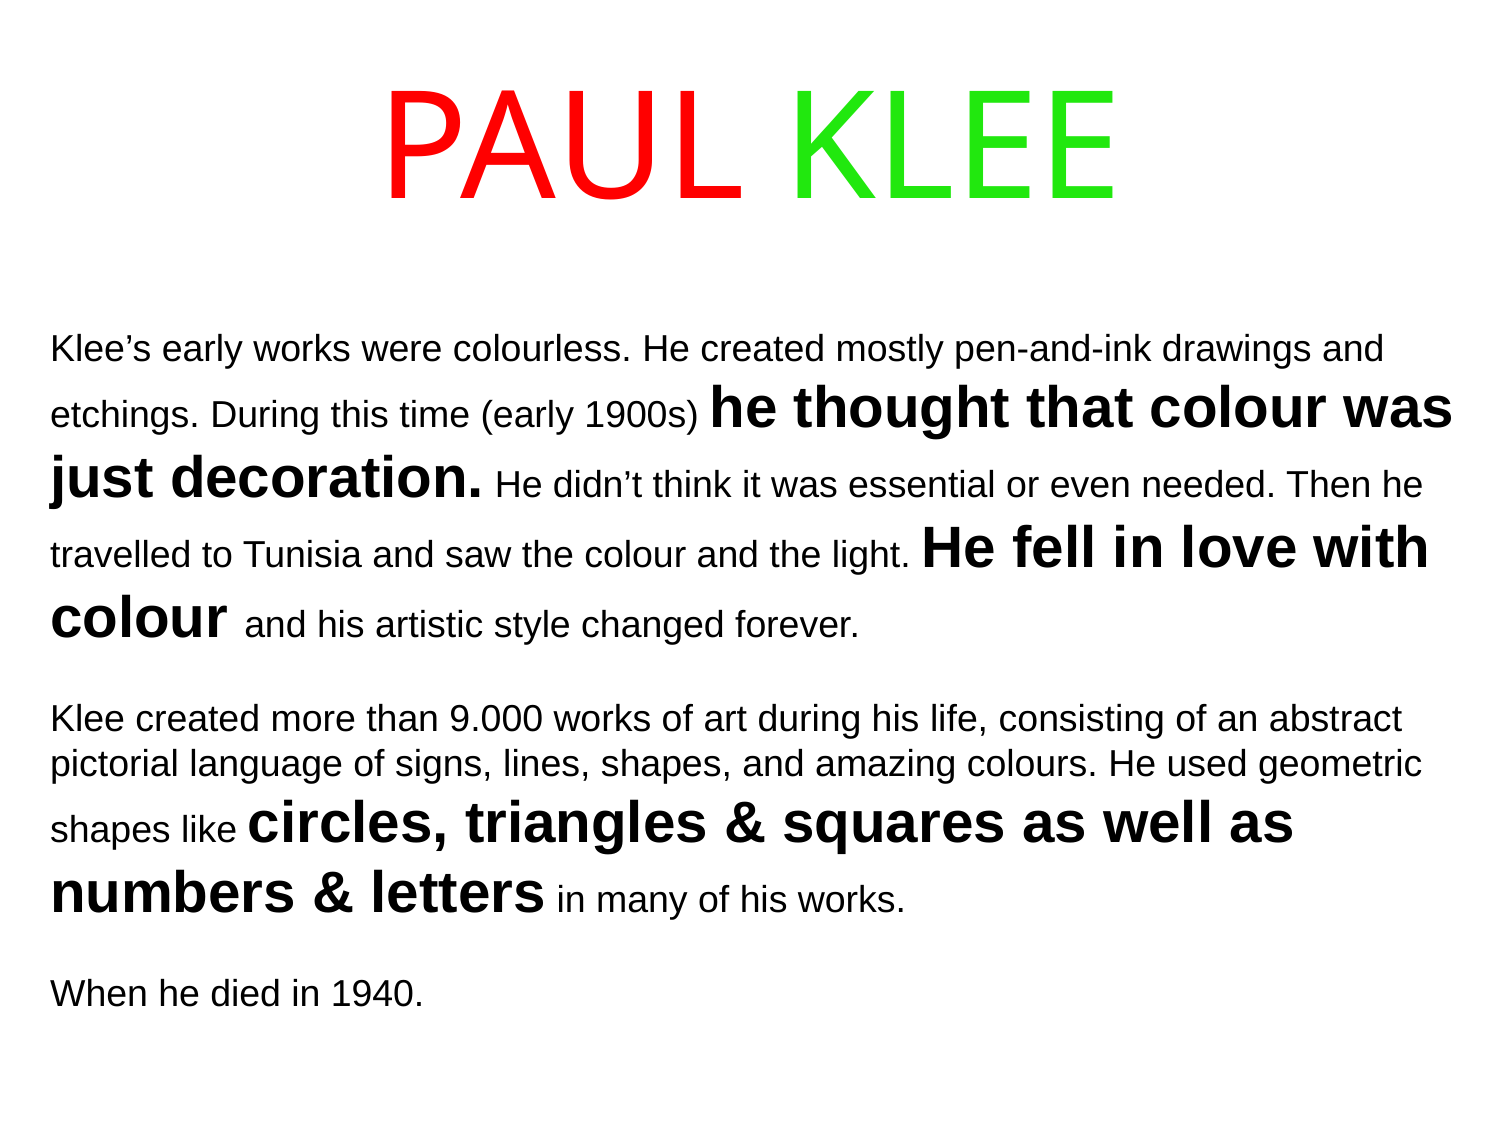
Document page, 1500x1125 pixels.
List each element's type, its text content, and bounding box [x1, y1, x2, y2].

title PAUL KLEE [75, 45, 1425, 181]
text_box Klee’s early works were colourless. He created mostly pen-and-ink drawings and etchings. During this time (early 1900s) he thought that colour was just decoration. He didn’t think it was essential or even needed. Then he travelled to Tunisia and saw the colour and the light. He fell in love with colour and his artistic style changed forever. Klee created more than 9.000 works of art during his life, consisting of an abstract pictorial language of signs, lines, shapes, and amazing colours. He used geometric shapes like circles, triangles & squares as well as numbers & letters in many of his works. When he died in 1940. [35, 181, 1477, 1022]
